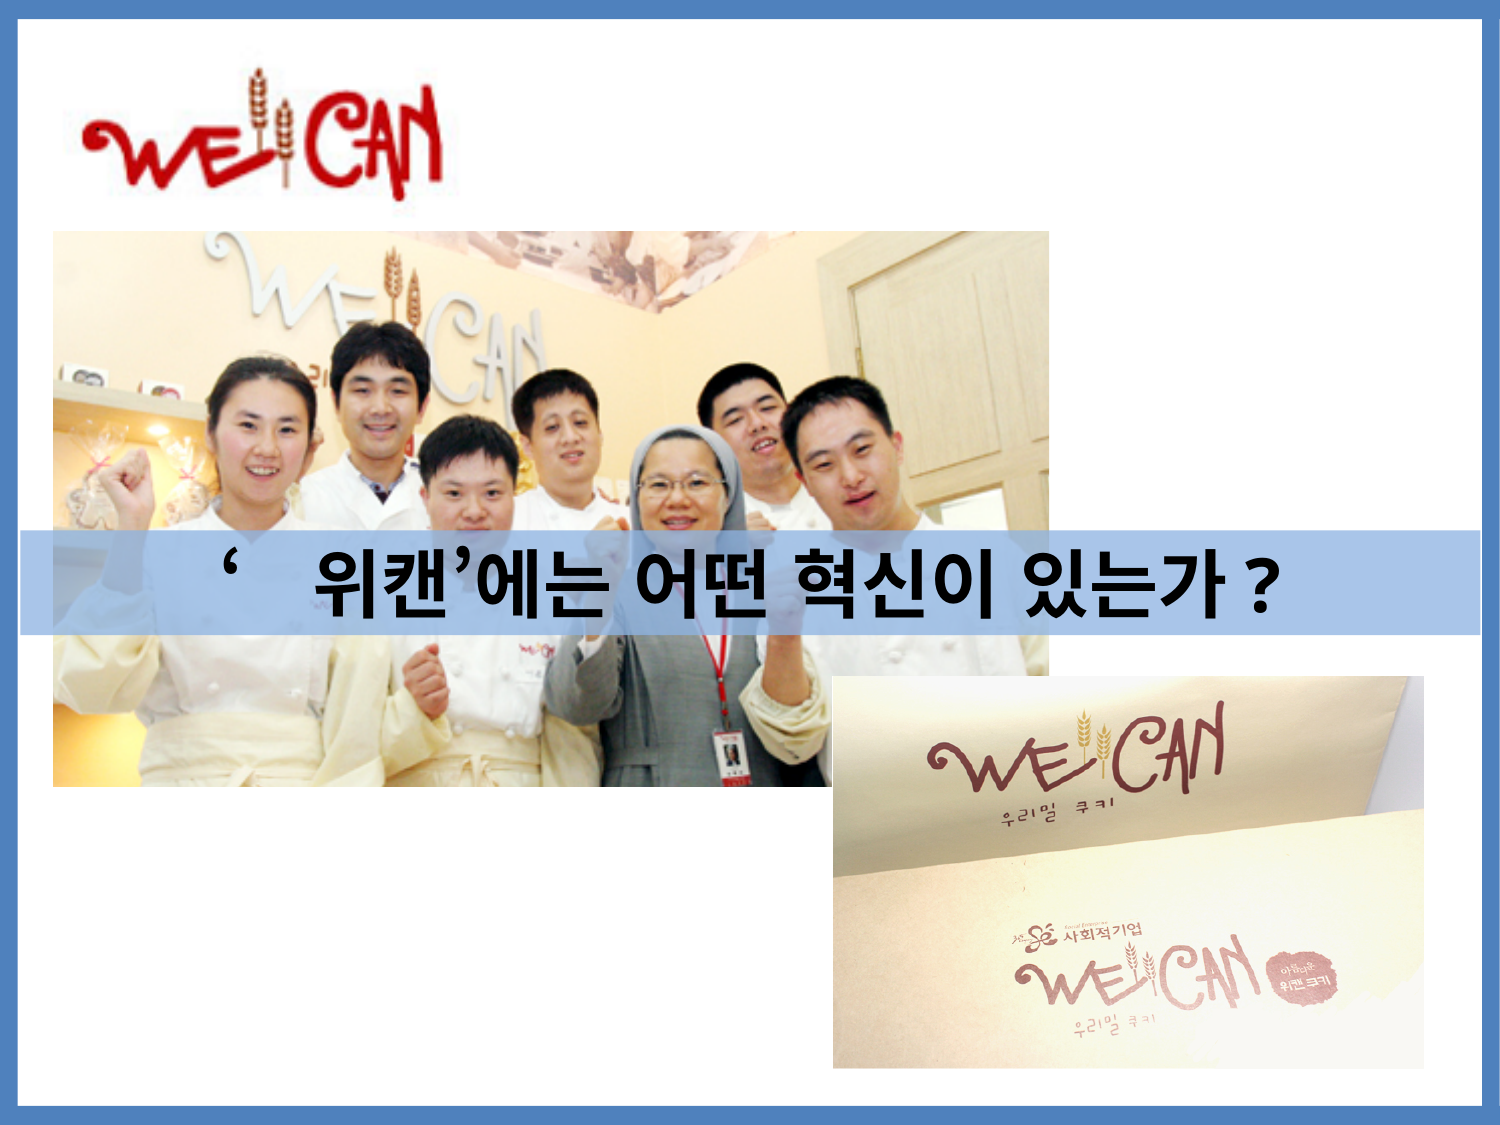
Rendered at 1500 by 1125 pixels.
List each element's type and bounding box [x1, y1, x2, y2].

picture [832, 676, 1424, 1069]
text_box [0, 0, 1500, 1125]
